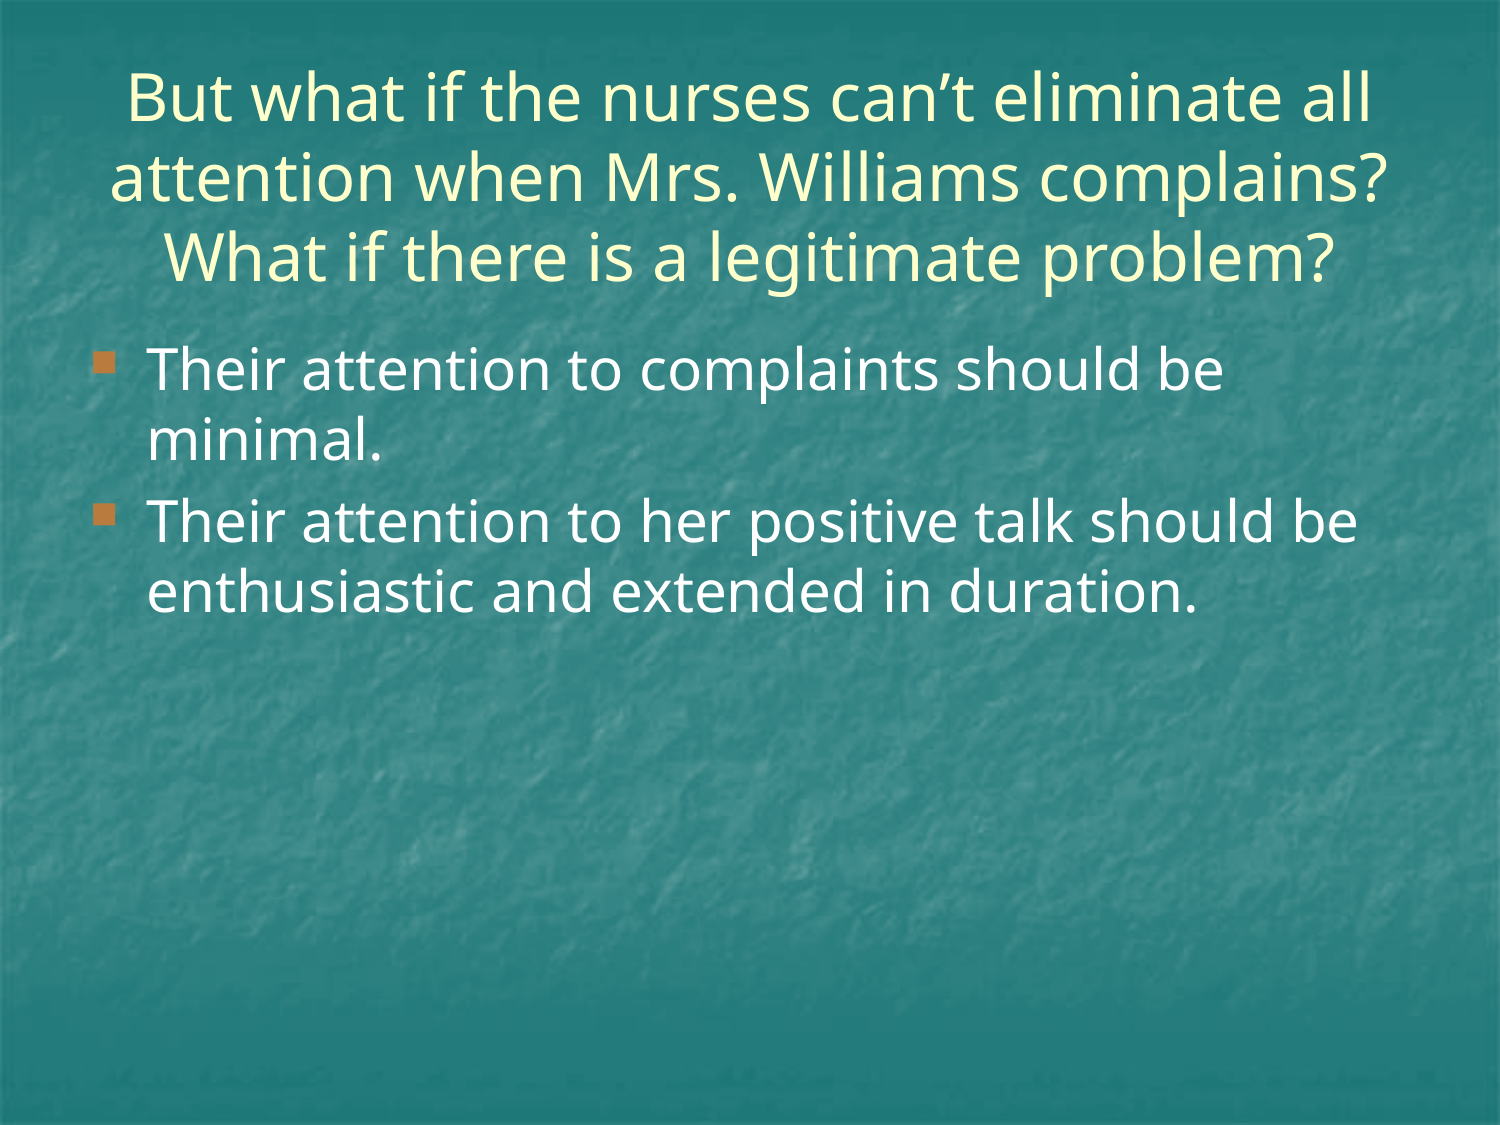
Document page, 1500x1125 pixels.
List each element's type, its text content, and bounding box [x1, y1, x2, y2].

title But what if the nurses can’t eliminate all attention when Mrs. Williams complains? What if there is a legitimate problem? [74, 62, 1426, 288]
list Their attention to complaints should be minimal. Their attention to her positive talk should be enthusiastic and extended in duration. [74, 324, 1426, 1001]
